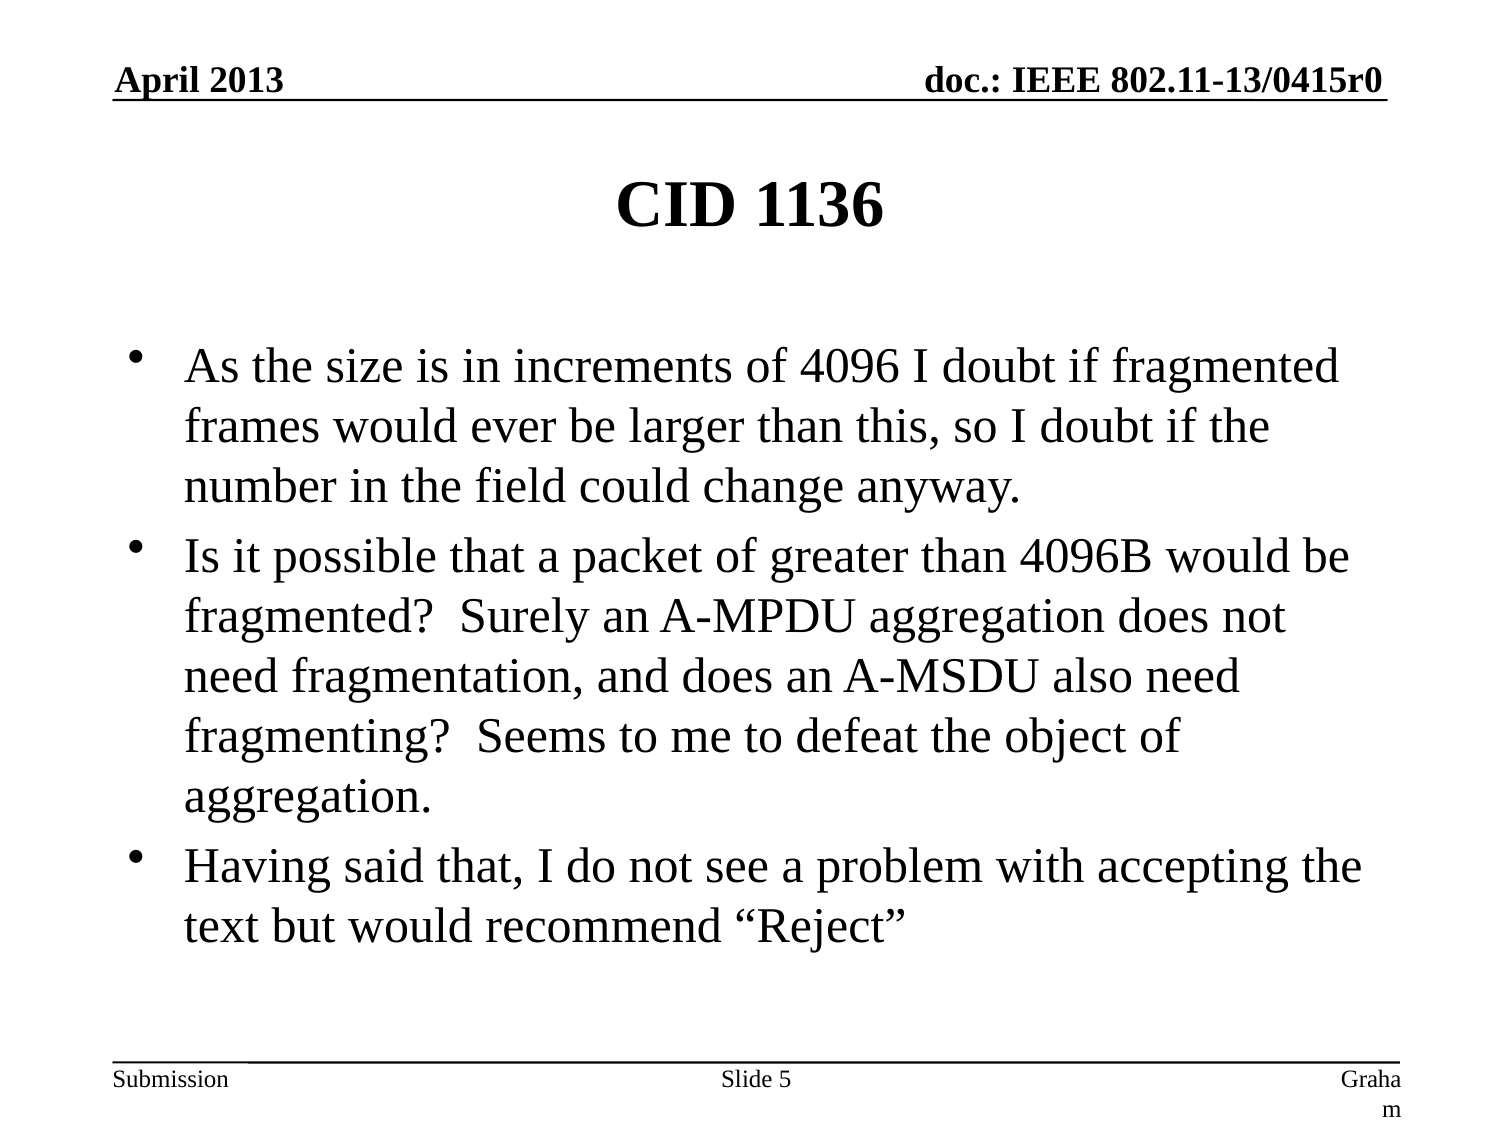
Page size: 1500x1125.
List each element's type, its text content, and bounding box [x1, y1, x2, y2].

footer Graham Smith, DSP Group [1324, 1061, 1402, 1093]
title CID 1136 [112, 112, 1388, 288]
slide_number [114, 54, 286, 101]
list As the size is in increments of 4096 I doubt if fragmented frames would ever be larger than this, so I doubt if the number in the field could change anyway. Is it possible that a packet of greater than 4096B would be fragmented? Surely an A-MPDU aggregation does not need fragmentation, and does an A-MSDU also need fragmenting? Seems to me to defeat the object of aggregation. Having said that, I do not see a problem with accepting the text but would recommend “Reject” [112, 324, 1388, 1000]
slide_number Slide 5 [712, 1061, 800, 1093]
